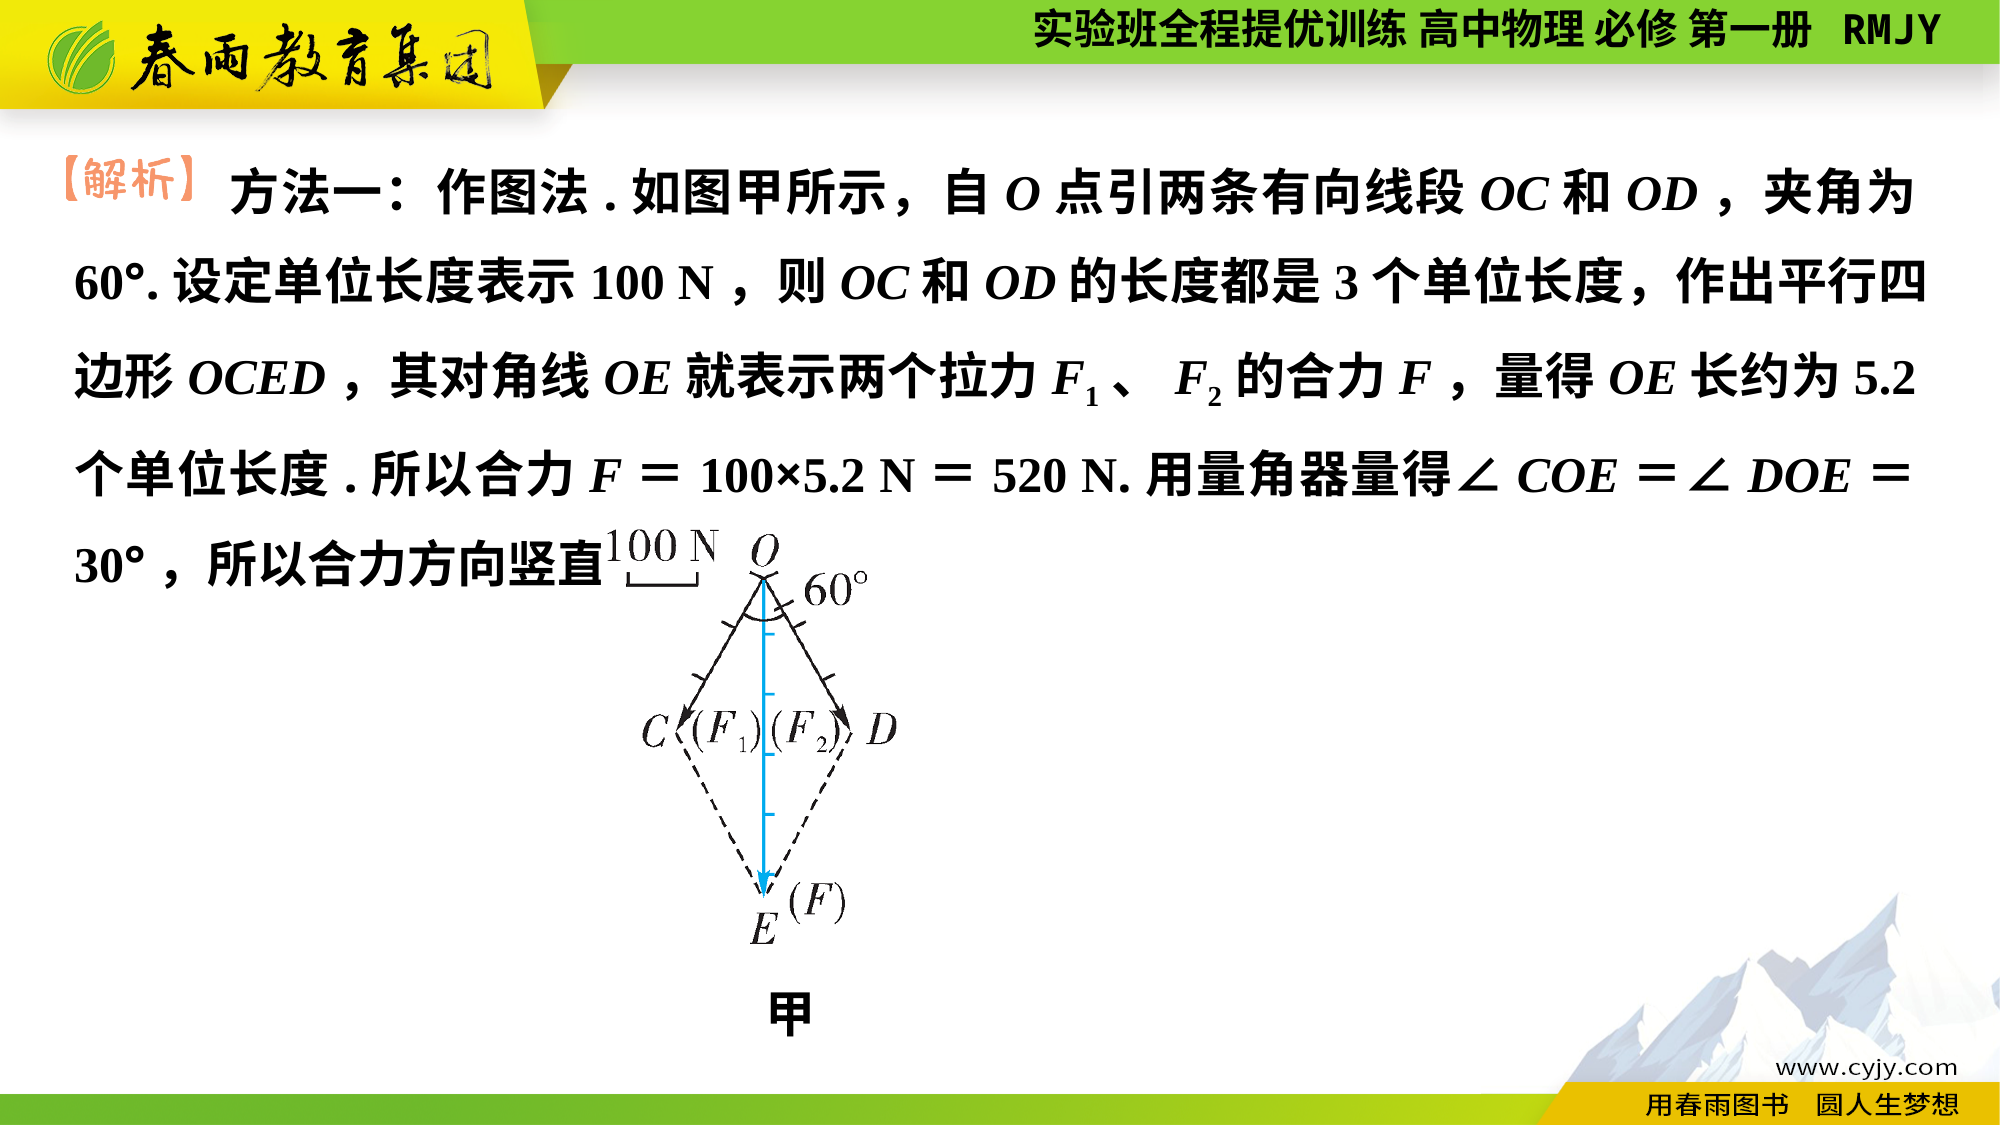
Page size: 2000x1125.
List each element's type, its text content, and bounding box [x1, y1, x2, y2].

list 方法一：作图法.如图甲所示，自O点引两条有向线段OC和OD，夹角为60°.设定单位长度表示100 N，则OC和OD的长度都是3个单位长度，作出平行四边形OCED，其对角线OE就表示两个拉力F1、F2的合力F，量得OE长约为5.2个单位长度.所以合力F＝100×5.2 N＝520 N.用量角器量得∠COE＝∠DOE＝30°，所以合力方向竖直向下. 甲 [59, 122, 1944, 1047]
picture [0, 0, 2000, 1125]
